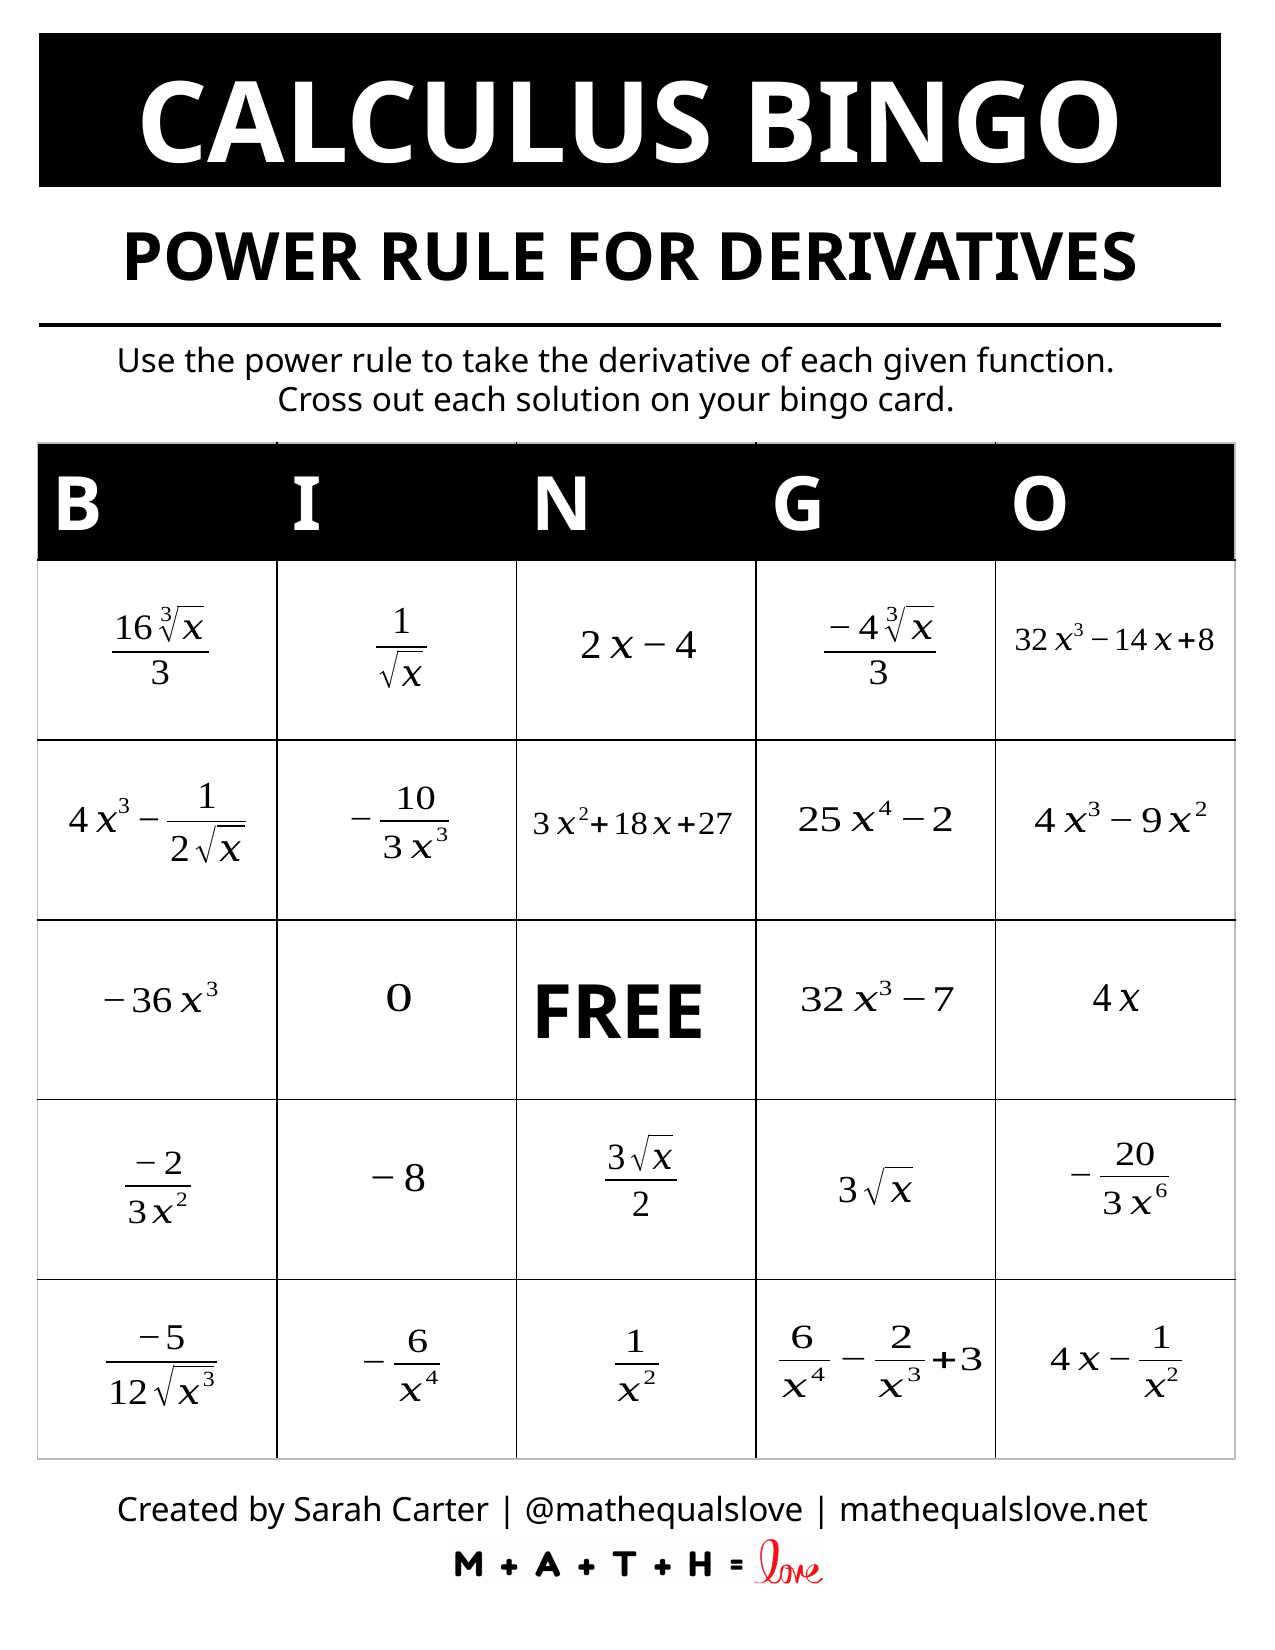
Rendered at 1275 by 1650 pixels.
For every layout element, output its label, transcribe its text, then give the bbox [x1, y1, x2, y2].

table_cell [278, 561, 516, 739]
table_cell [757, 921, 995, 1099]
table_cell [38, 921, 276, 1099]
table_cell [757, 741, 995, 919]
table_cell FREE [517, 921, 755, 1099]
table_header O [996, 444, 1234, 559]
table_header I [278, 444, 516, 559]
table_cell [757, 561, 995, 739]
table_header CALCULUS BINGO [39, 36, 1221, 183]
table_cell [278, 741, 516, 919]
table_cell [278, 1280, 516, 1458]
picture [446, 1536, 829, 1590]
text_box Created by Sarah Carter | @mathequalslove | mathequalslove.net [53, 1481, 1222, 1536]
table_cell [517, 1100, 755, 1279]
table_cell [996, 1280, 1234, 1458]
table_cell [278, 1100, 516, 1279]
table_cell [996, 921, 1234, 1099]
table_cell [517, 741, 755, 919]
table_cell [996, 741, 1234, 919]
table_cell [757, 1280, 995, 1458]
table_cell [517, 1280, 755, 1458]
table_header B [38, 444, 276, 559]
table_cell POWER RULE FOR DERIVATIVES [39, 187, 1221, 323]
table_cell [38, 1280, 276, 1458]
table_header N [517, 444, 755, 559]
text_box Use the power rule to take the derivative of each given function. Cross out each solution on your bingo card. [28, 331, 1214, 426]
table_cell [278, 921, 516, 1099]
table_cell [517, 561, 755, 739]
table_header G [757, 444, 995, 559]
table_cell [38, 561, 276, 739]
table_cell [757, 1100, 995, 1279]
table_cell [38, 1100, 276, 1279]
table_cell [38, 741, 276, 919]
table_cell [996, 1100, 1234, 1279]
table_cell [996, 561, 1234, 739]
